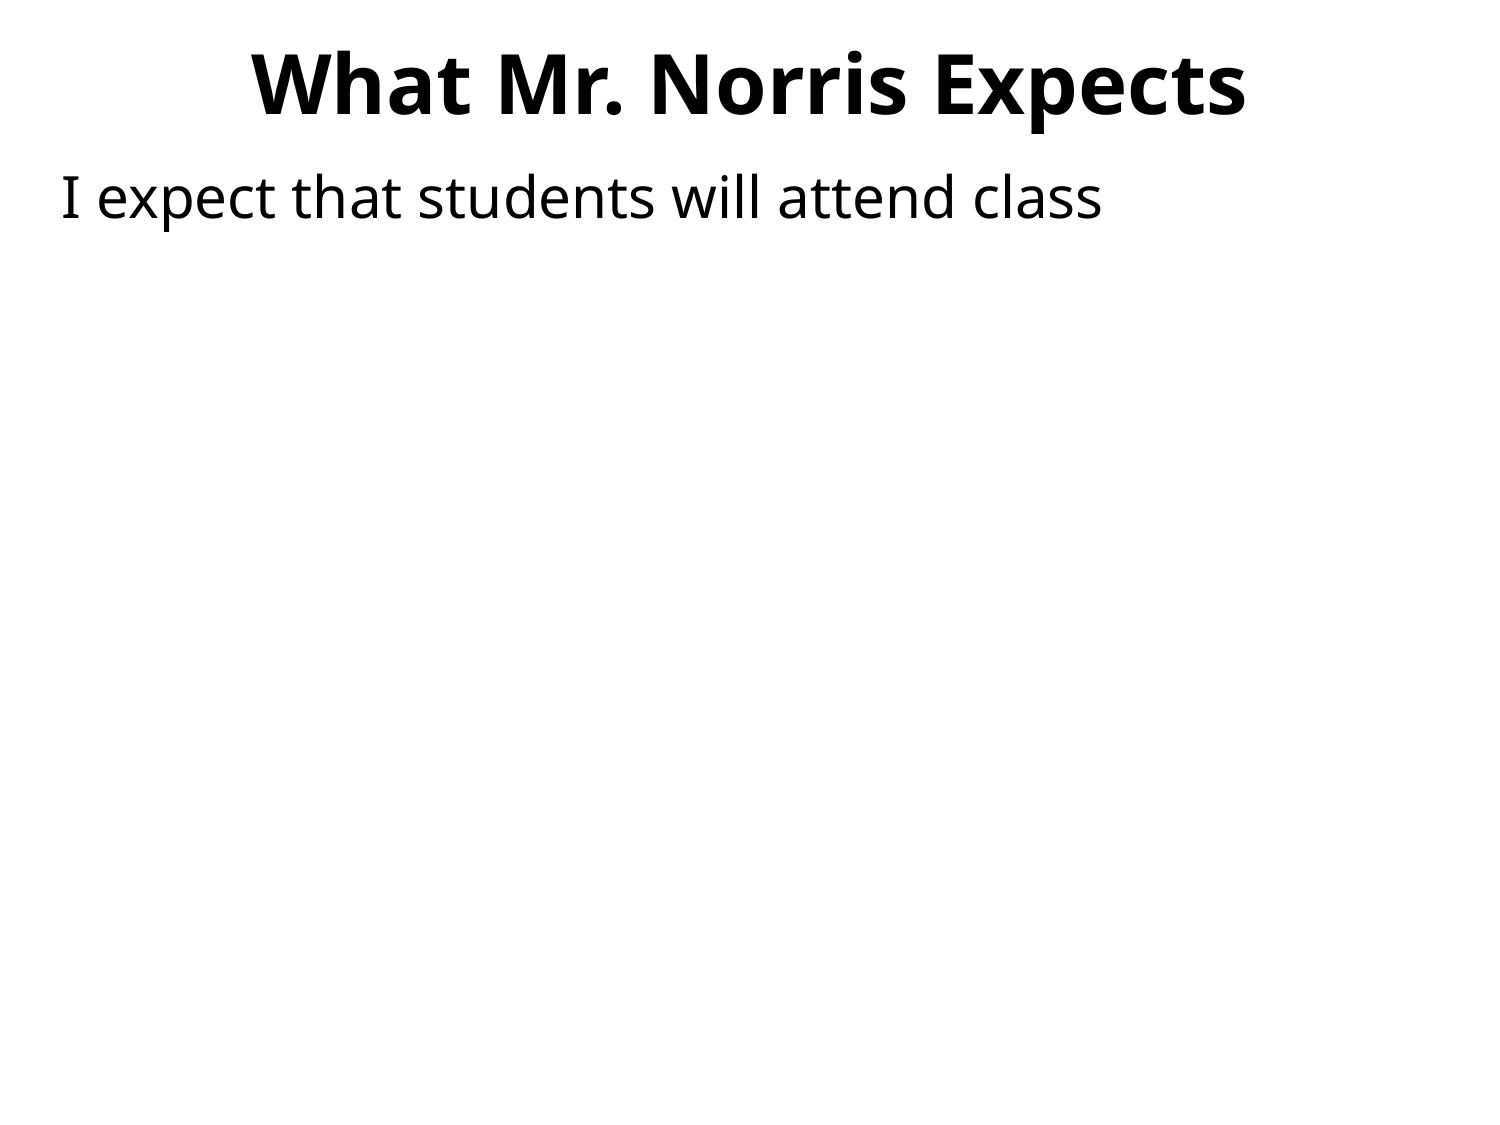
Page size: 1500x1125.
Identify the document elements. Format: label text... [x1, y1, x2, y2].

text_box I expect that students will attend class [46, 152, 1442, 238]
text_box What Mr. Norris Expects [0, 23, 1500, 139]
